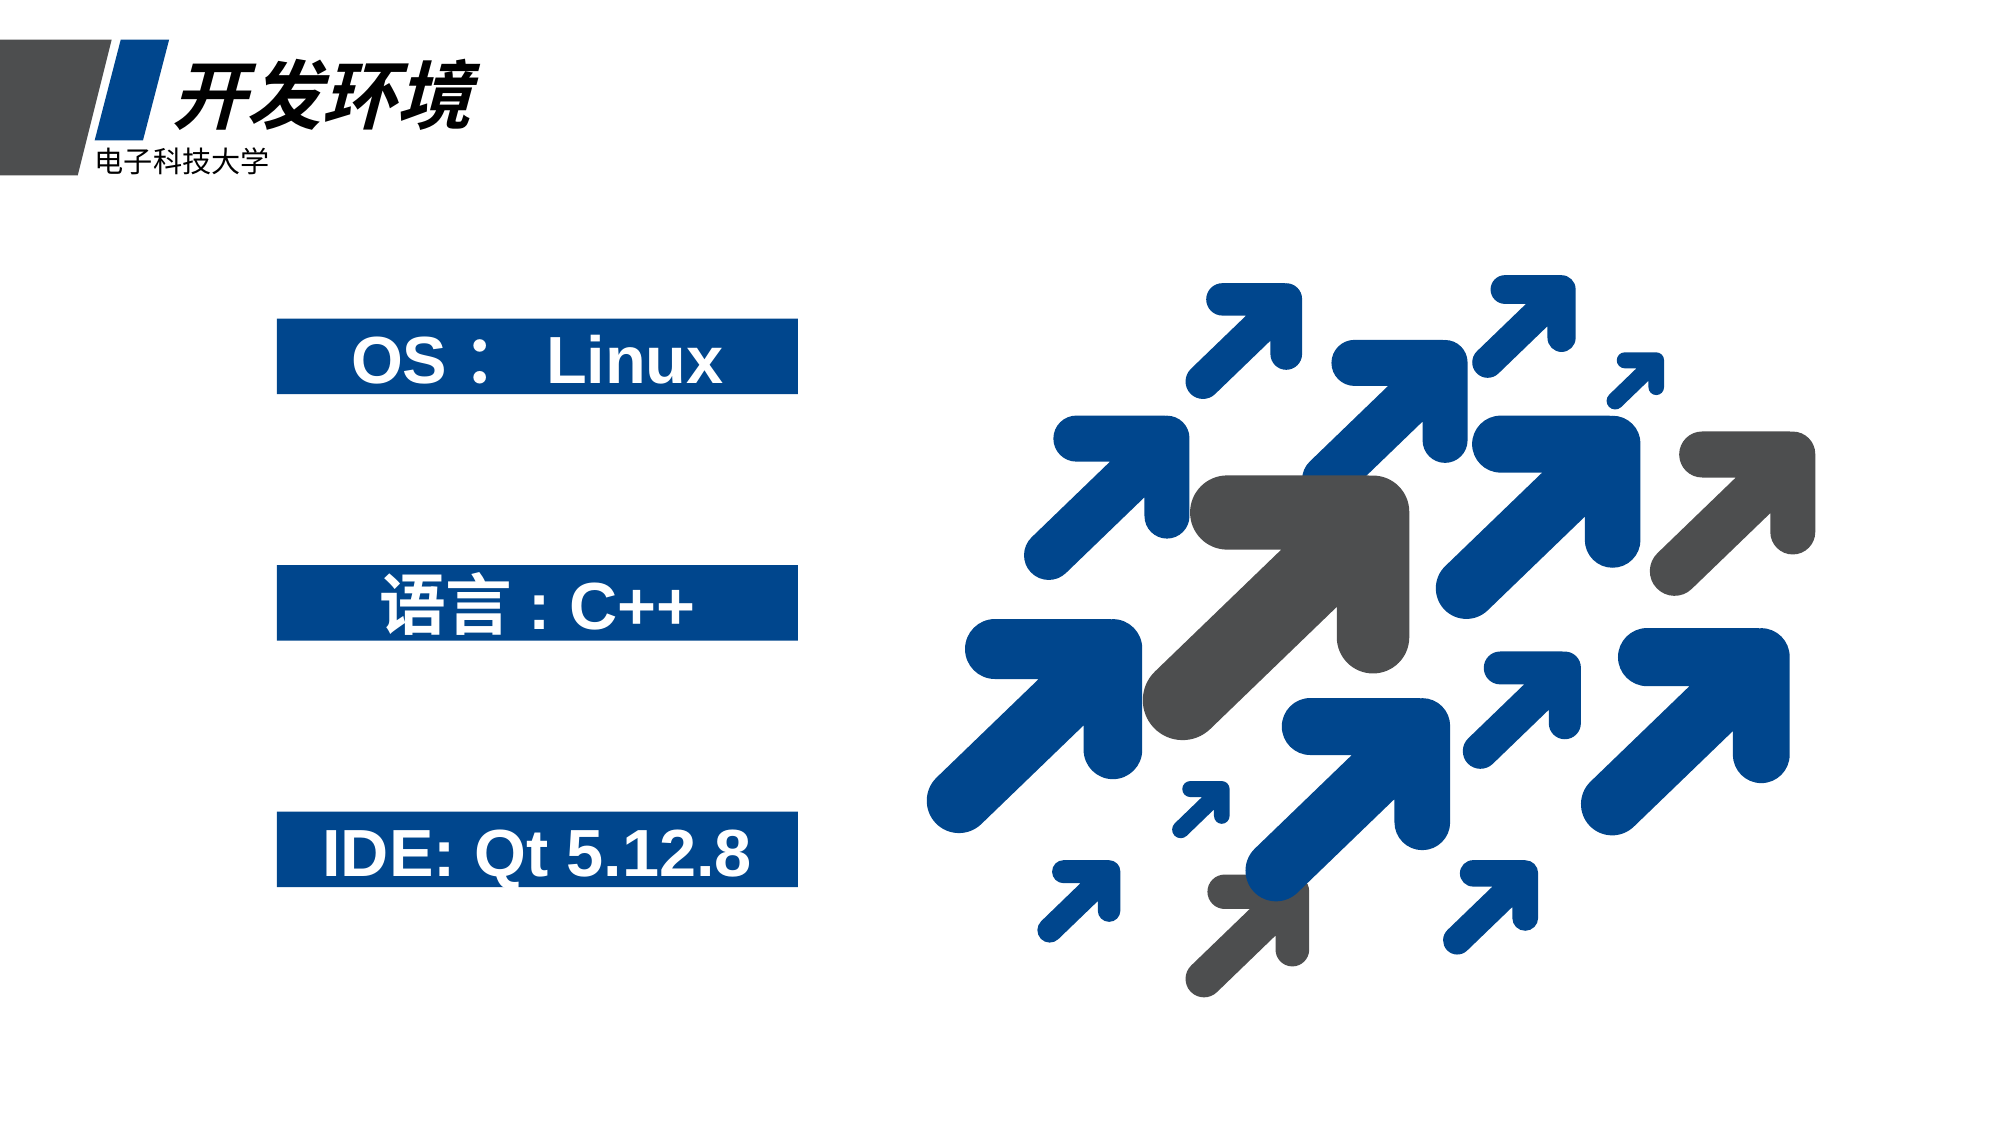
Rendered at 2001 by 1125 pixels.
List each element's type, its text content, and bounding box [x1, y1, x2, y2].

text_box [926, 275, 1816, 998]
text_box 开发环境 [156, 41, 487, 147]
text_box [0, 39, 112, 176]
text_box OS：Linux [276, 318, 799, 395]
text_box [96, 39, 170, 135]
text_box IDE: Qt 5.12.8 [276, 811, 799, 888]
text_box 电子科技大学 [79, 135, 286, 186]
text_box 语言: C++ [276, 564, 799, 642]
